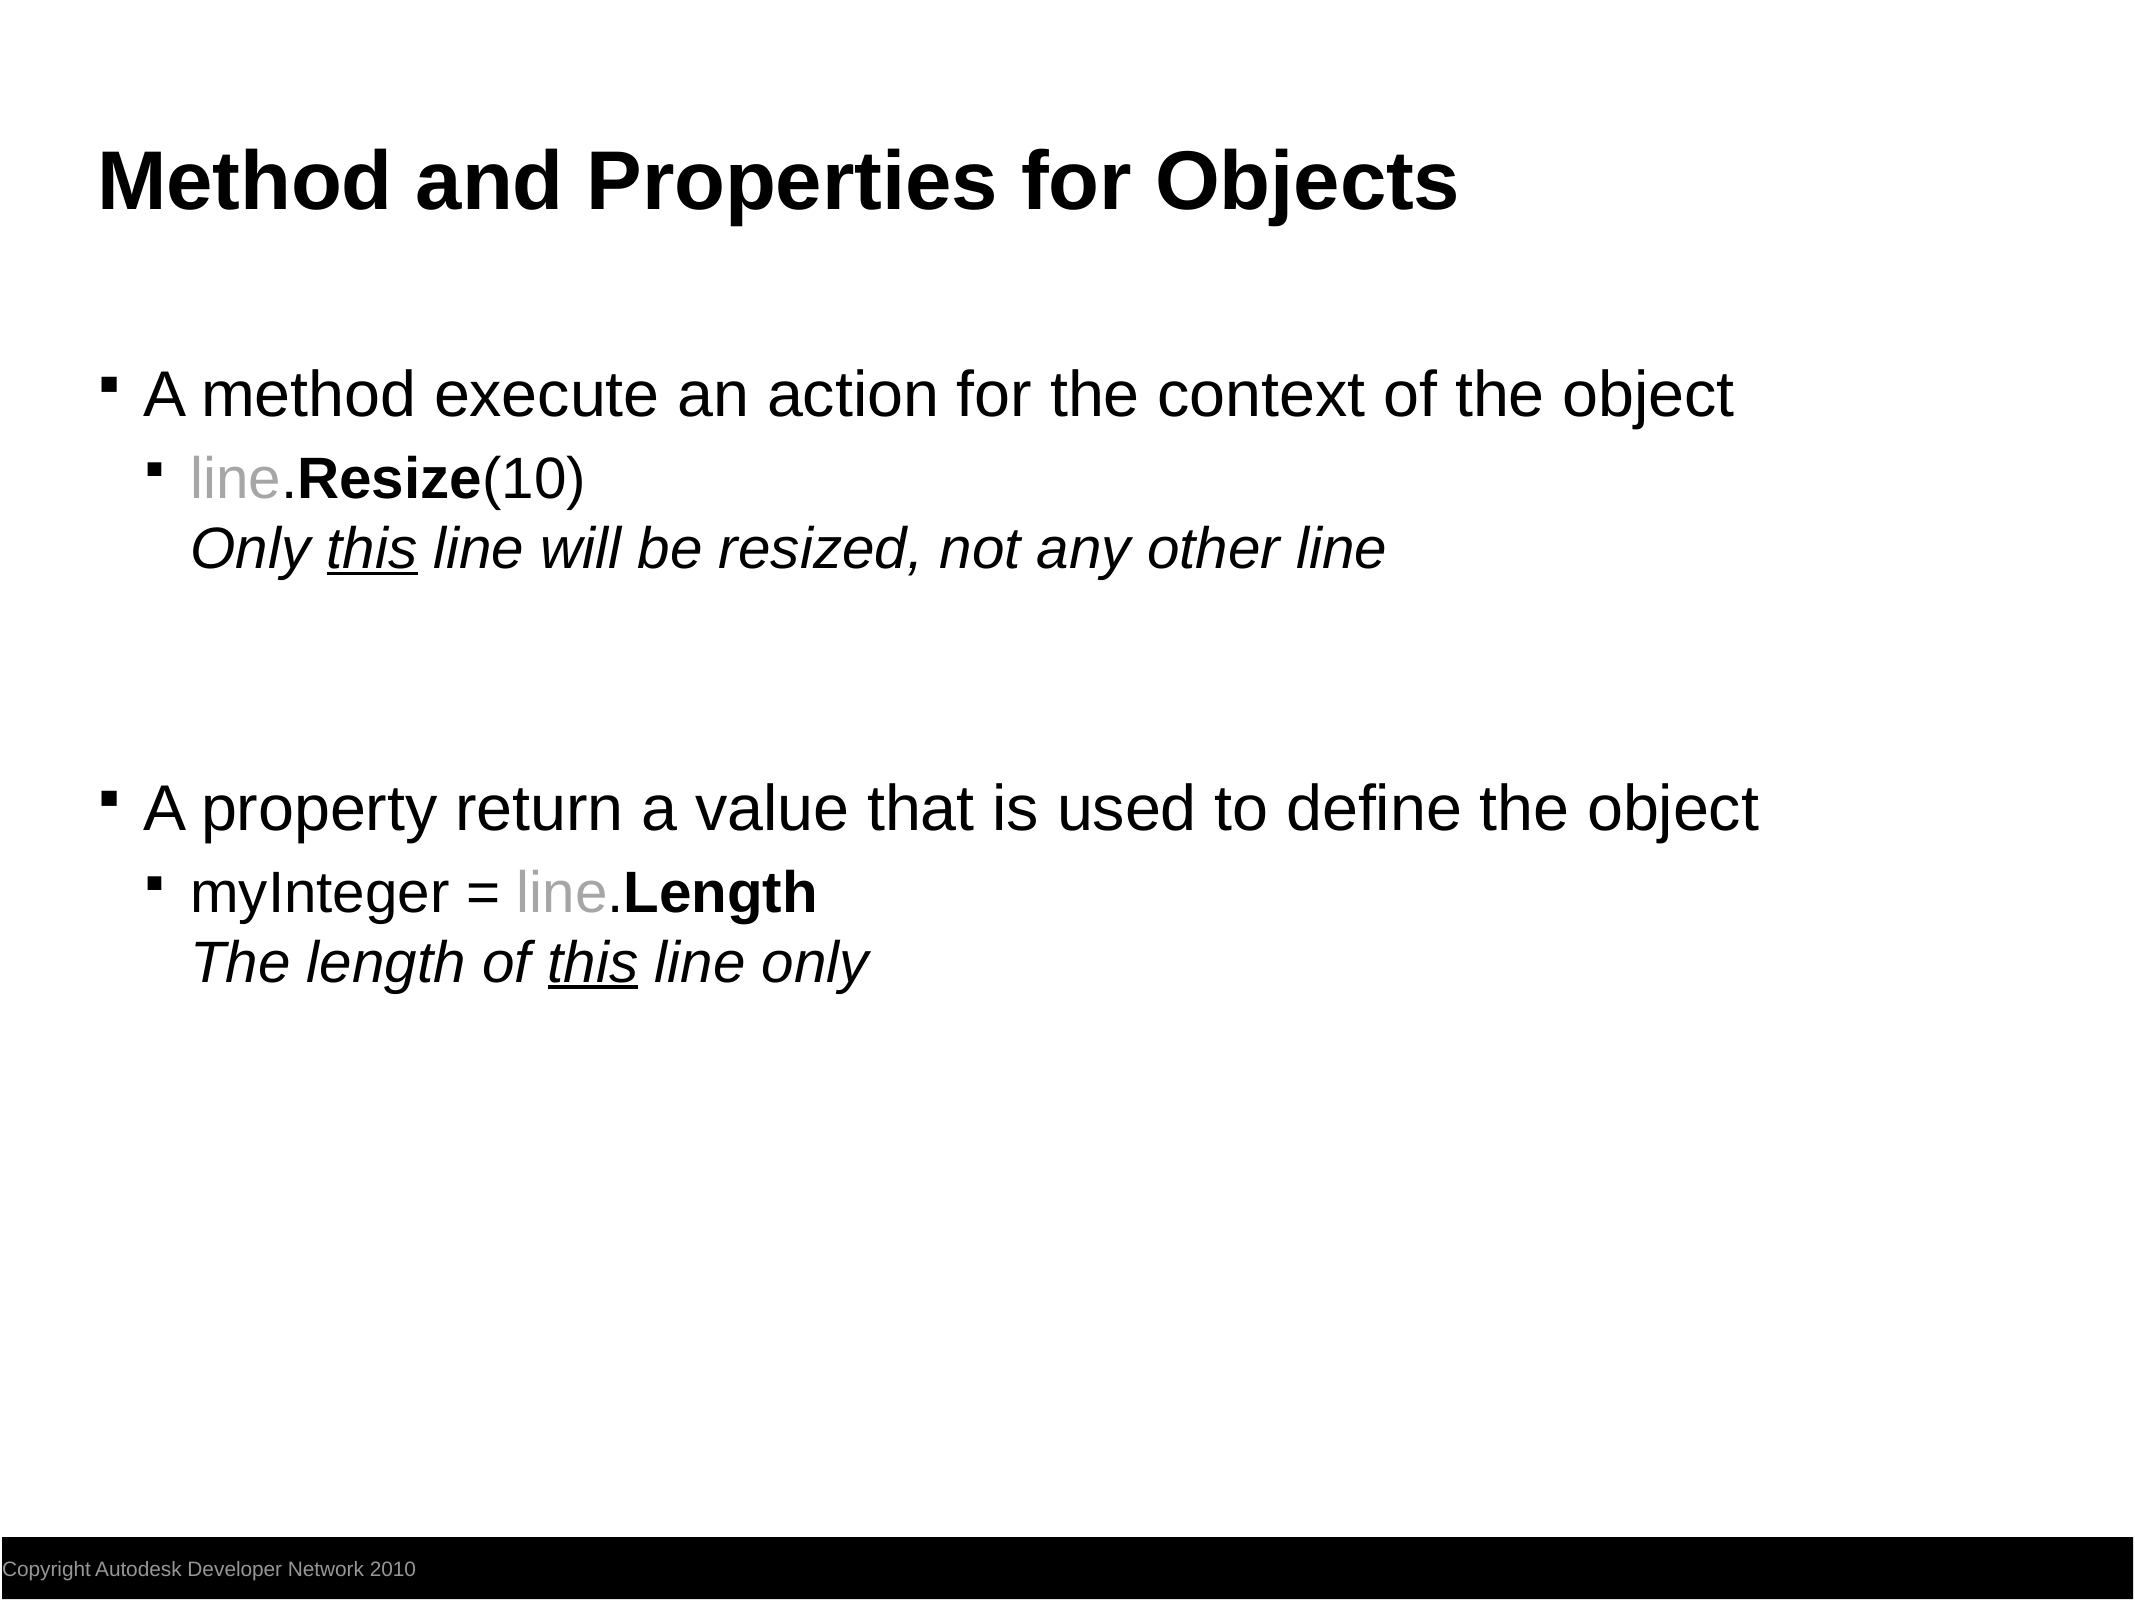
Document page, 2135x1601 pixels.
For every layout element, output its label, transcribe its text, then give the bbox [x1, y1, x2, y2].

title Method and Properties for Objects [96, 59, 2028, 293]
list A method execute an action for the context of the object line.Resize(10) Only this line will be resized, not any other line A property return a value that is used to define the object myInteger = line.Length The length of this line only [96, 351, 2028, 1452]
